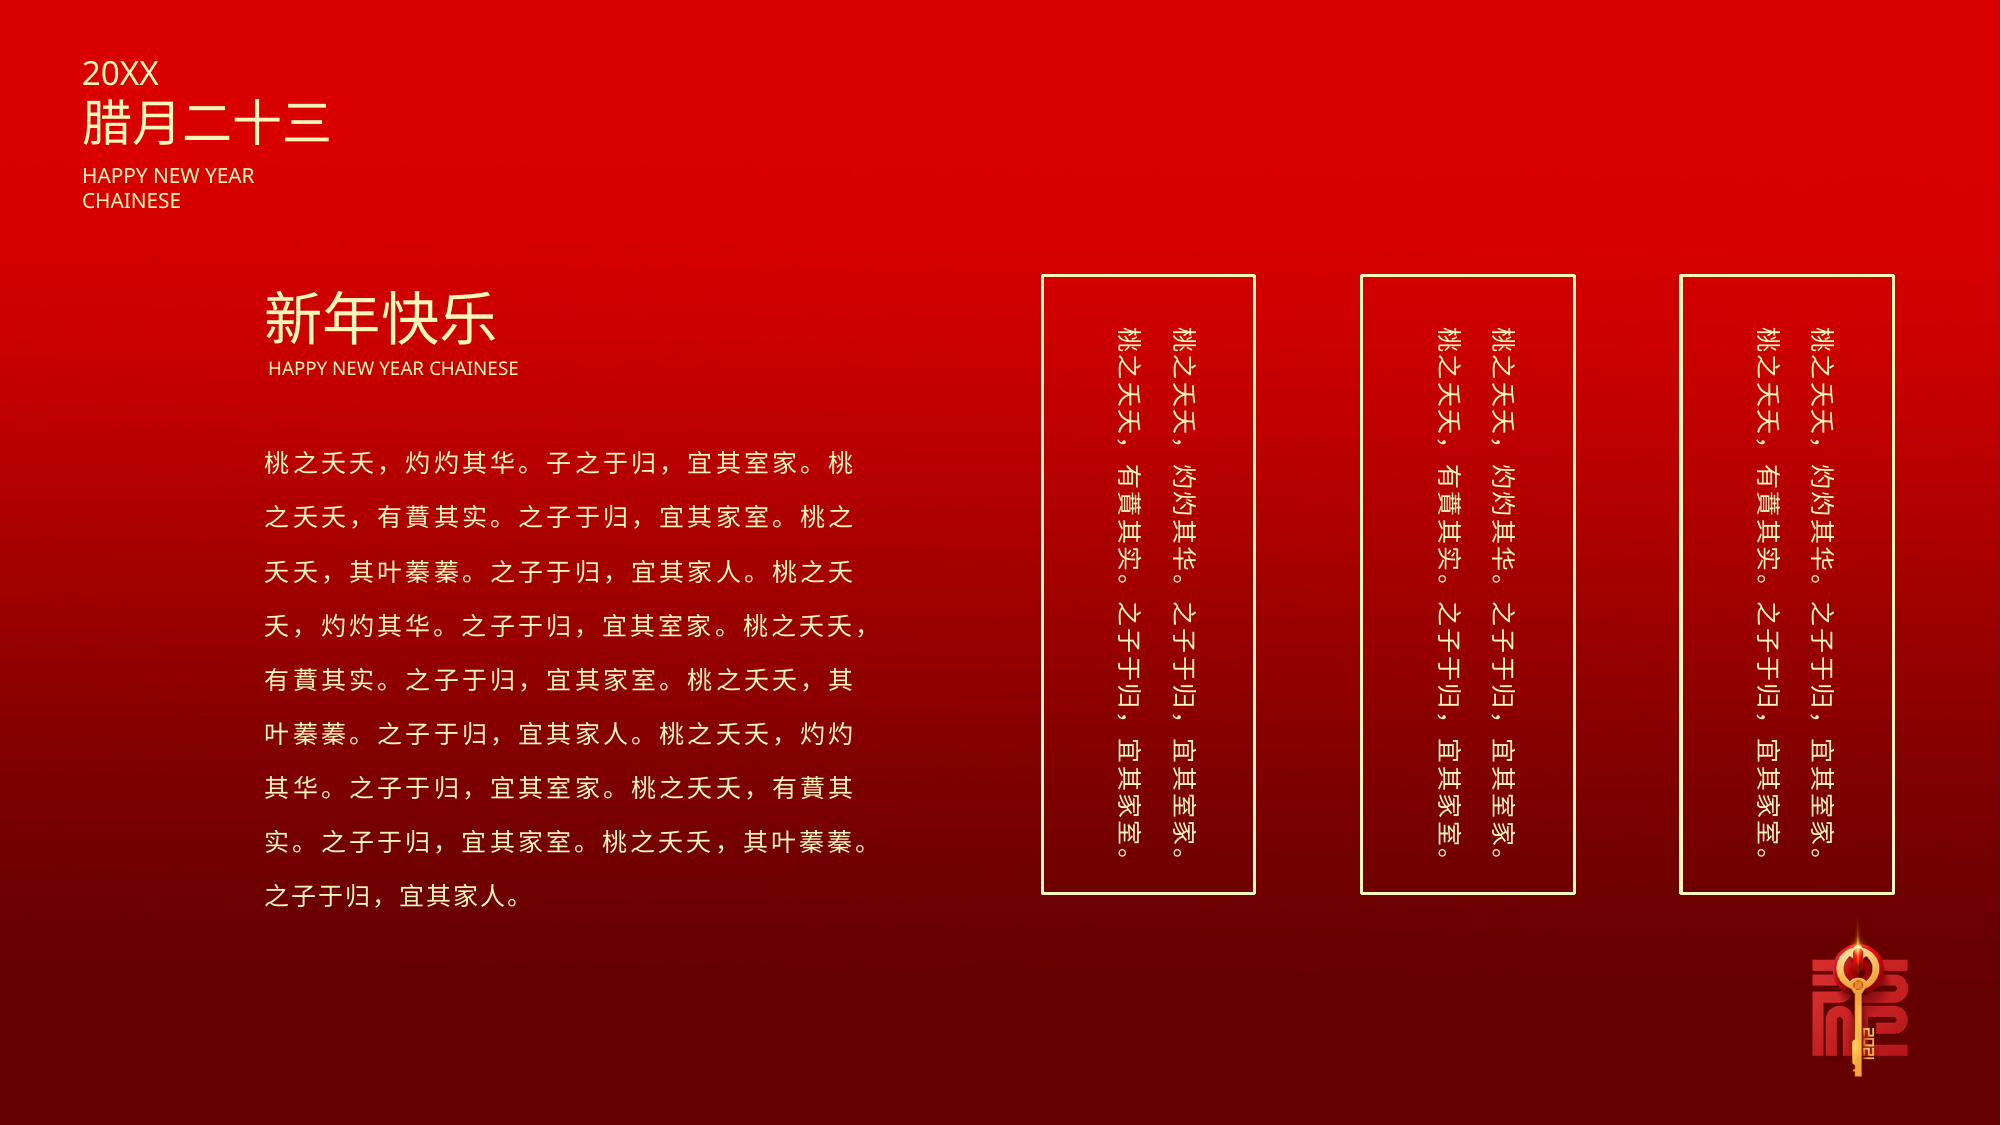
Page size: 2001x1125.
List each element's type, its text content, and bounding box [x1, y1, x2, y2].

picture [0, 0, 2001, 1125]
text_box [1041, 274, 1255, 894]
text_box HAPPY NEW YEAR CHAINESE [253, 349, 603, 387]
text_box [1361, 274, 1575, 894]
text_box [1680, 274, 1894, 894]
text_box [1771, 913, 1969, 1100]
text_box 新年快乐 [250, 275, 677, 360]
text_box 桃之夭夭，灼灼其华。子之于归，宜其室家。桃之夭夭，有蕡其实。之子于归，宜其家室。桃之夭夭，其叶蓁蓁。之子于归，宜其家人。桃之夭夭，灼灼其华。之子于归，宜其室家。桃之夭夭，有蕡其实。之子于归，宜其家室。桃之夭夭，其叶蓁蓁。之子于归，宜其家人。桃之夭夭，灼灼其华。之子于归，宜其室家。桃之夭夭，有蕡其实。之子于归，宜其家室。桃之夭夭，其叶蓁蓁。之子于归，宜其家人。 [250, 416, 872, 919]
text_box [66, 44, 373, 221]
